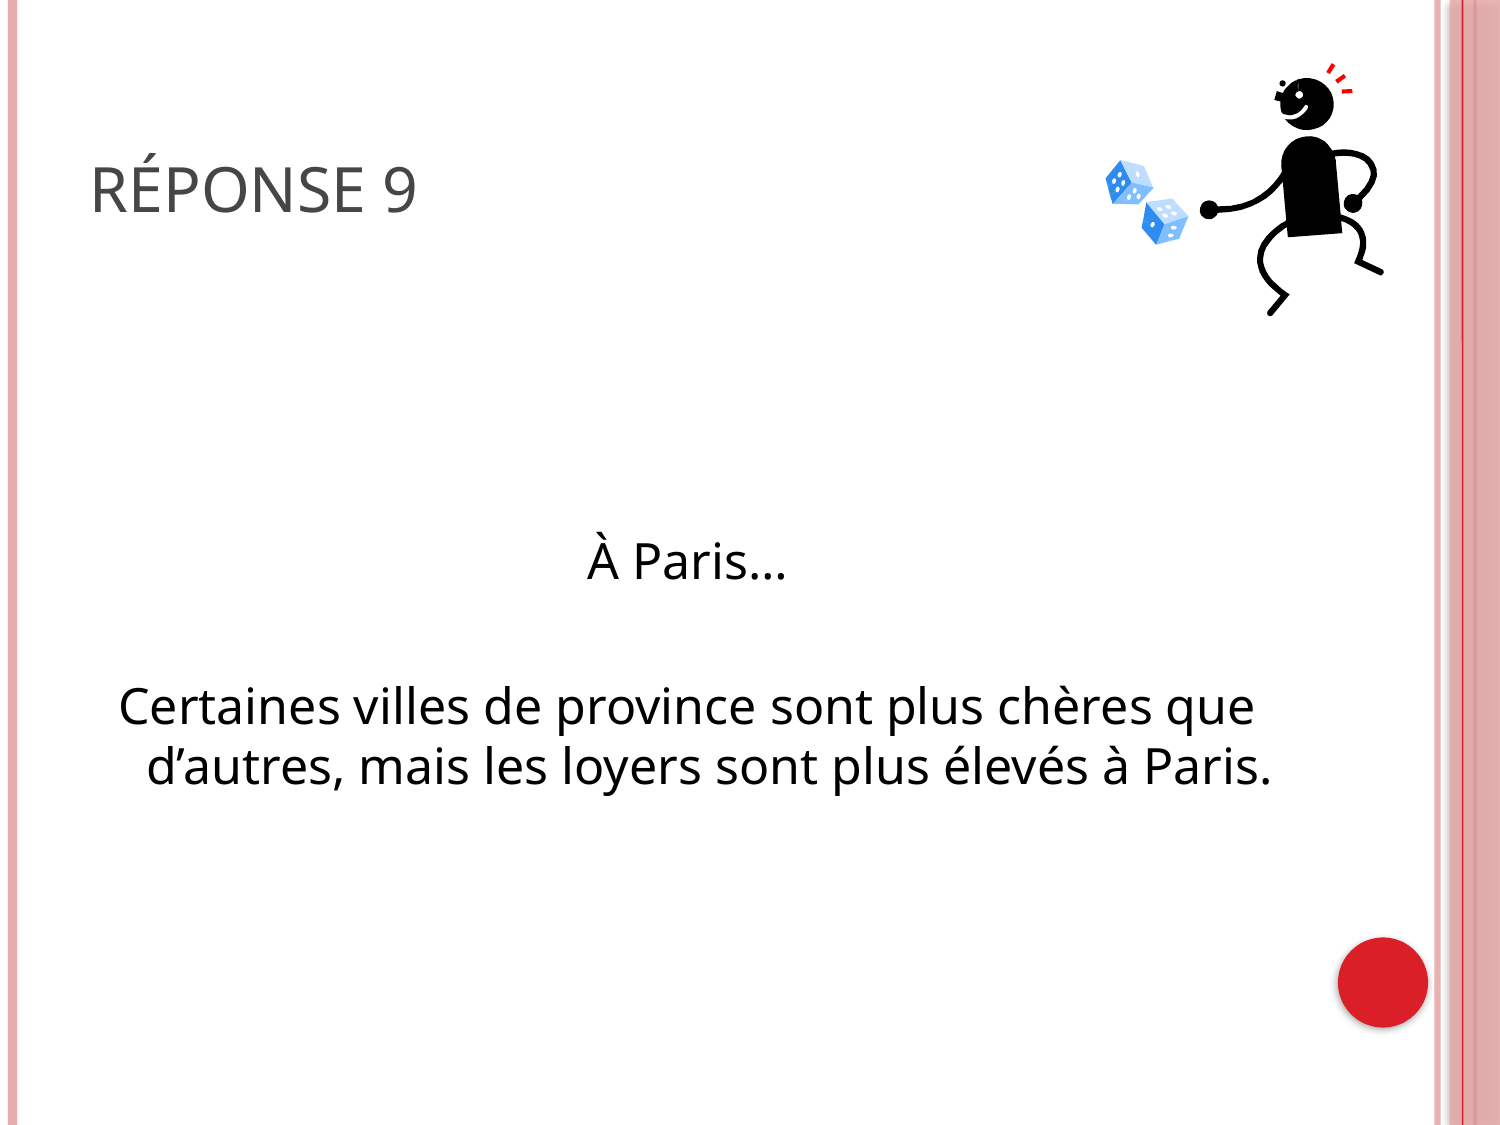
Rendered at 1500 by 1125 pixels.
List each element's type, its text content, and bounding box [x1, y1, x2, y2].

title Réponse 9 [75, 45, 1116, 233]
list À Paris… Certaines villes de province sont plus chères que d’autres, mais les loyers sont plus élevés à Paris. [74, 262, 1301, 1063]
picture [1118, 45, 1413, 305]
